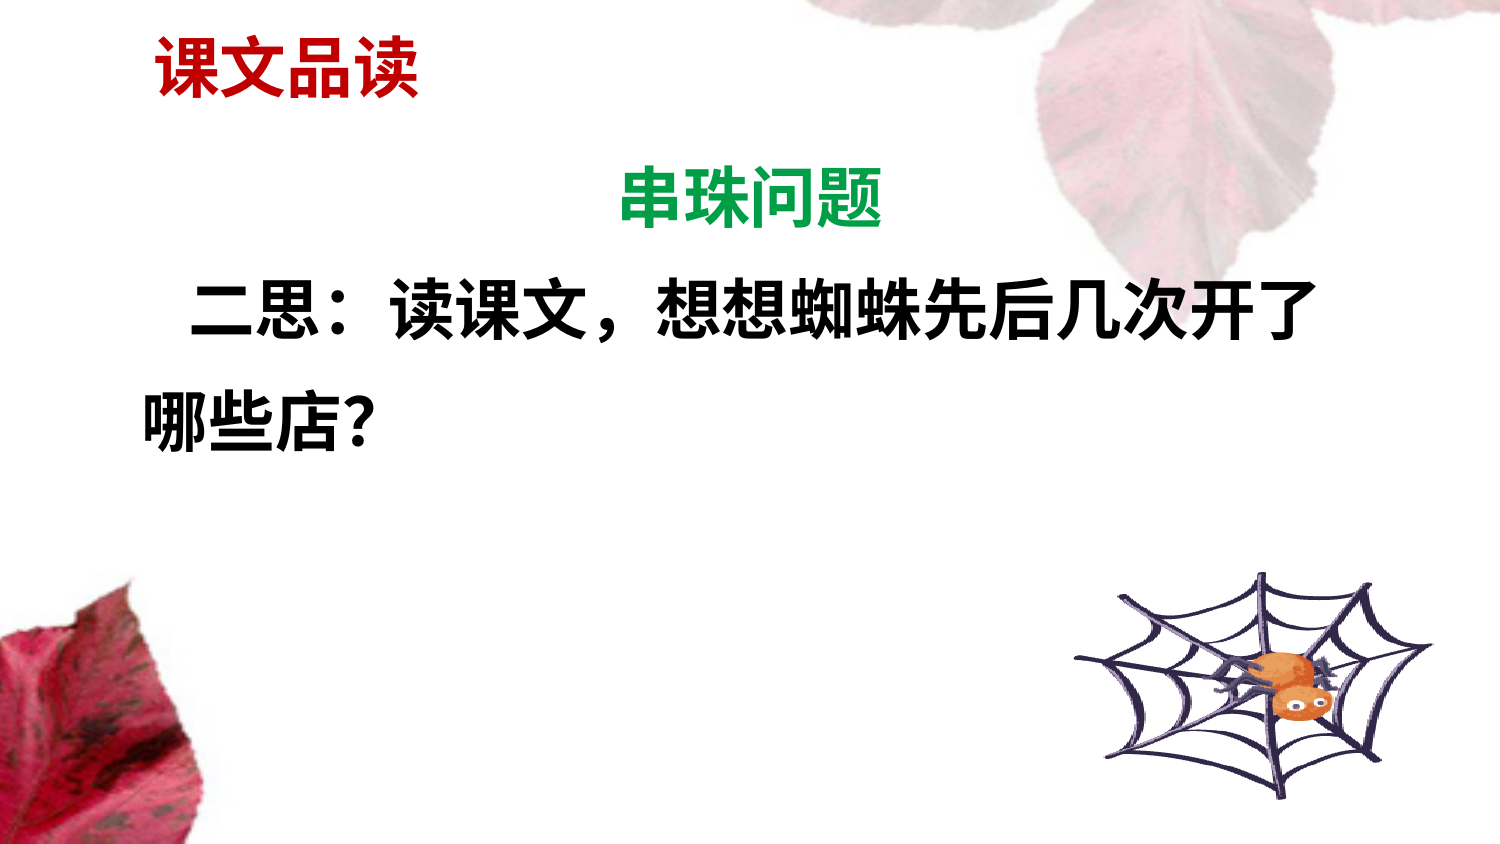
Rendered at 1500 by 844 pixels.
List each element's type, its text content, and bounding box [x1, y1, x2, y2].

text_box 串珠问题 [587, 124, 913, 228]
picture [0, 0, 1500, 844]
text_box 二思：读课文，想想蜘蛛先后几次开了哪些店？ [127, 228, 1373, 468]
text_box 课文品读 [138, 18, 598, 114]
text_box [86, 382, 1333, 510]
text_box [35, 66, 1434, 827]
